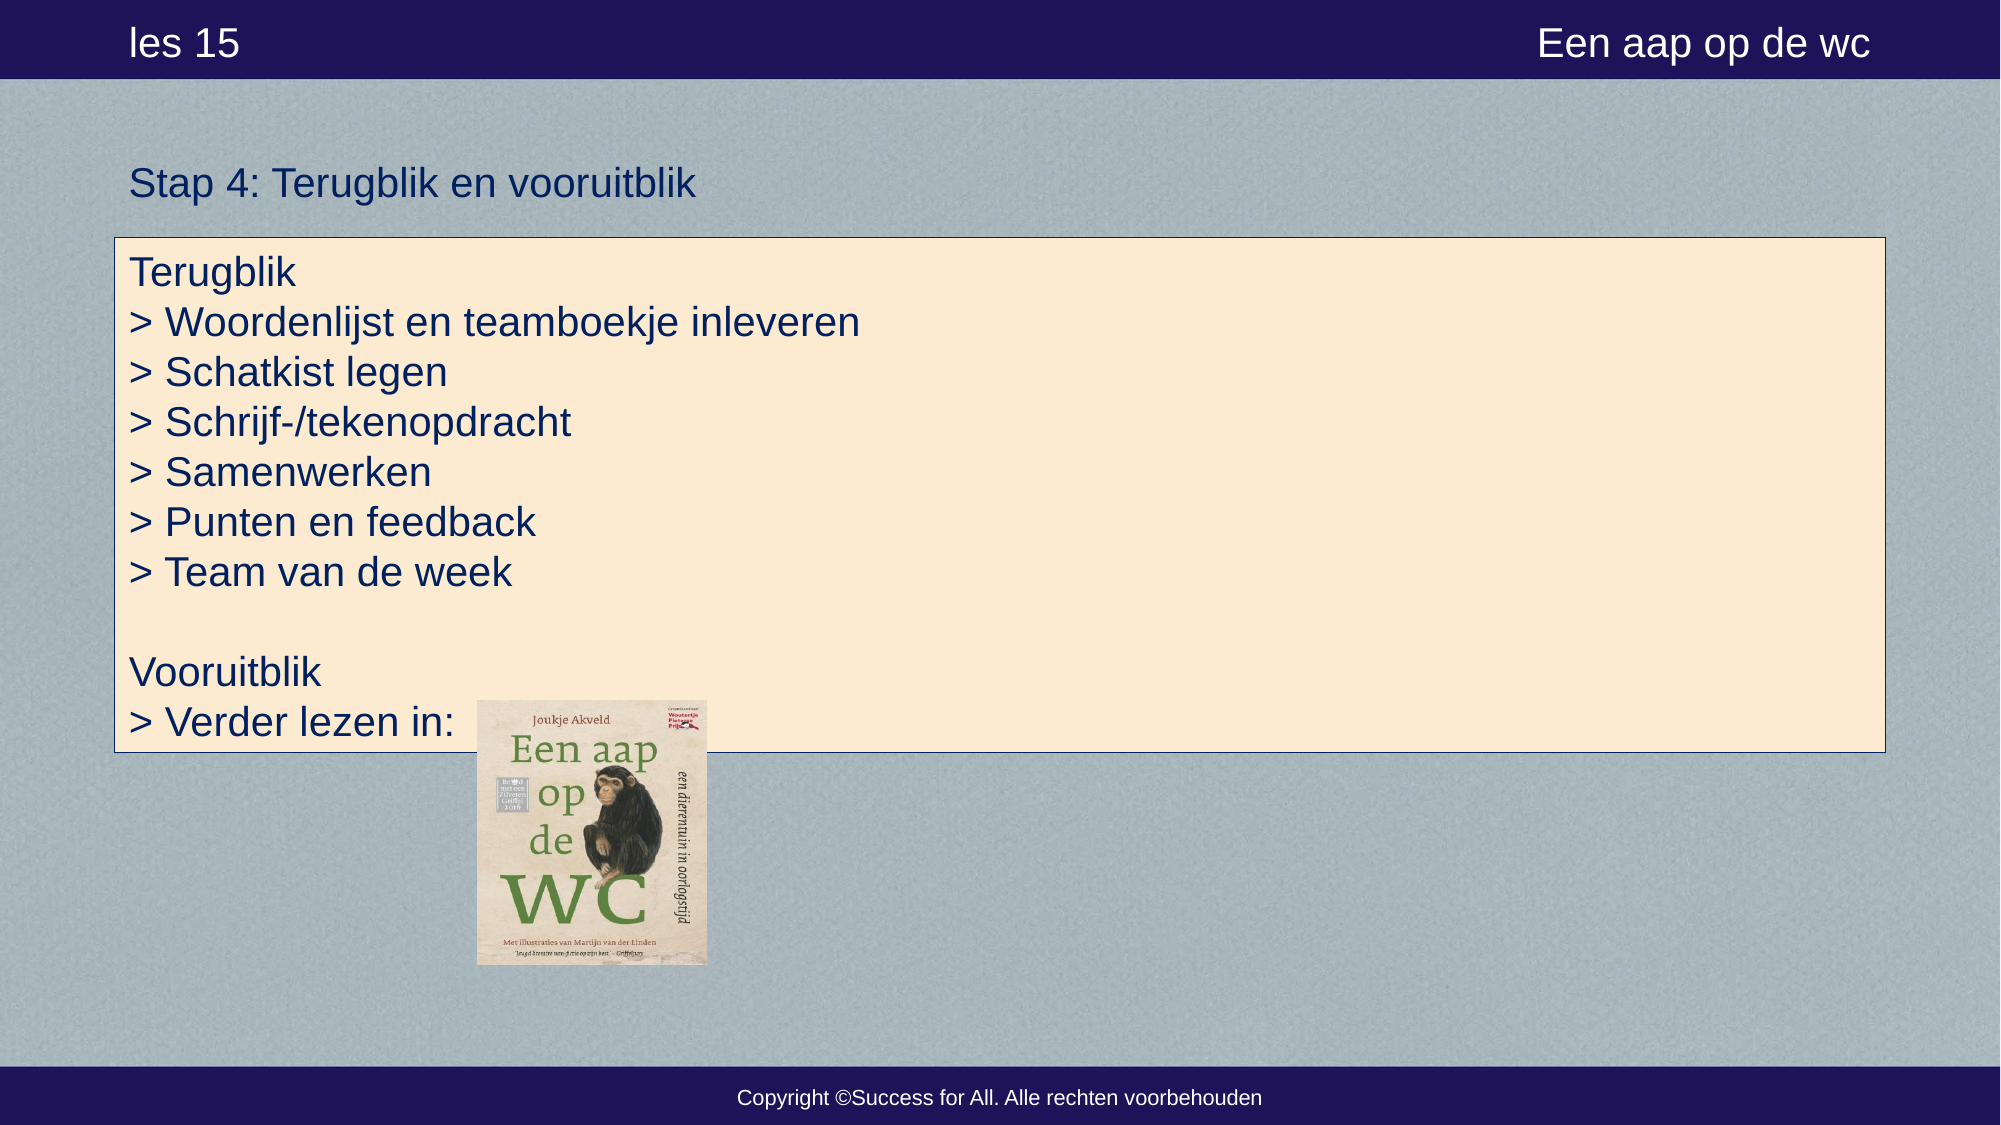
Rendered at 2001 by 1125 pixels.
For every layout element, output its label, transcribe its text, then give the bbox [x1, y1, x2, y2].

text_box Stap 4: Terugblik en vooruitblik [113, 148, 1635, 214]
picture [0, 0, 2001, 1125]
text_box Terugblik > Woordenlijst en teamboekje inleveren > Schatkist legen > Schrijf-/tekenopdracht > Samenwerken > Punten en feedback > Team van de week Vooruitblik > Verder lezen in: [114, 237, 1886, 753]
text_box les 15 [114, 8, 354, 73]
text_box Een aap op de wc [999, 8, 1886, 73]
text_box Copyright ©Success for All. Alle rechten voorbehouden [0, 1076, 2000, 1125]
